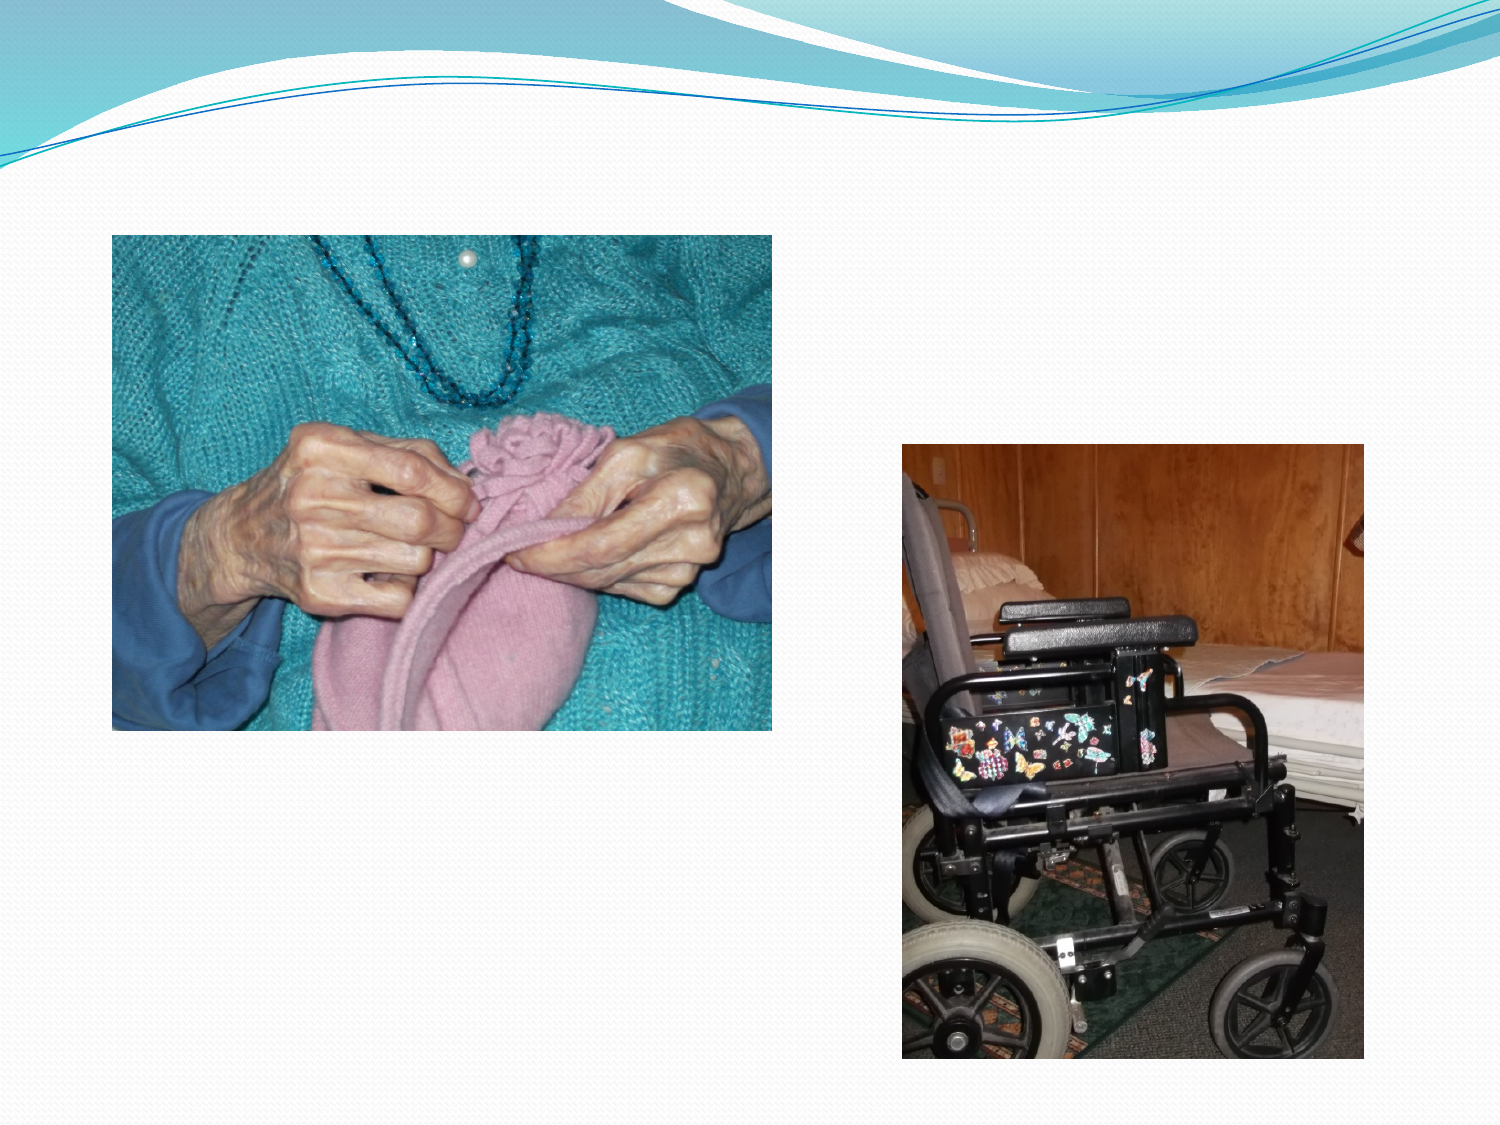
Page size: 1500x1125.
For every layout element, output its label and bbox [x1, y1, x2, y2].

picture [902, 444, 1364, 1059]
picture [111, 235, 772, 731]
picture [522, 241, 537, 251]
